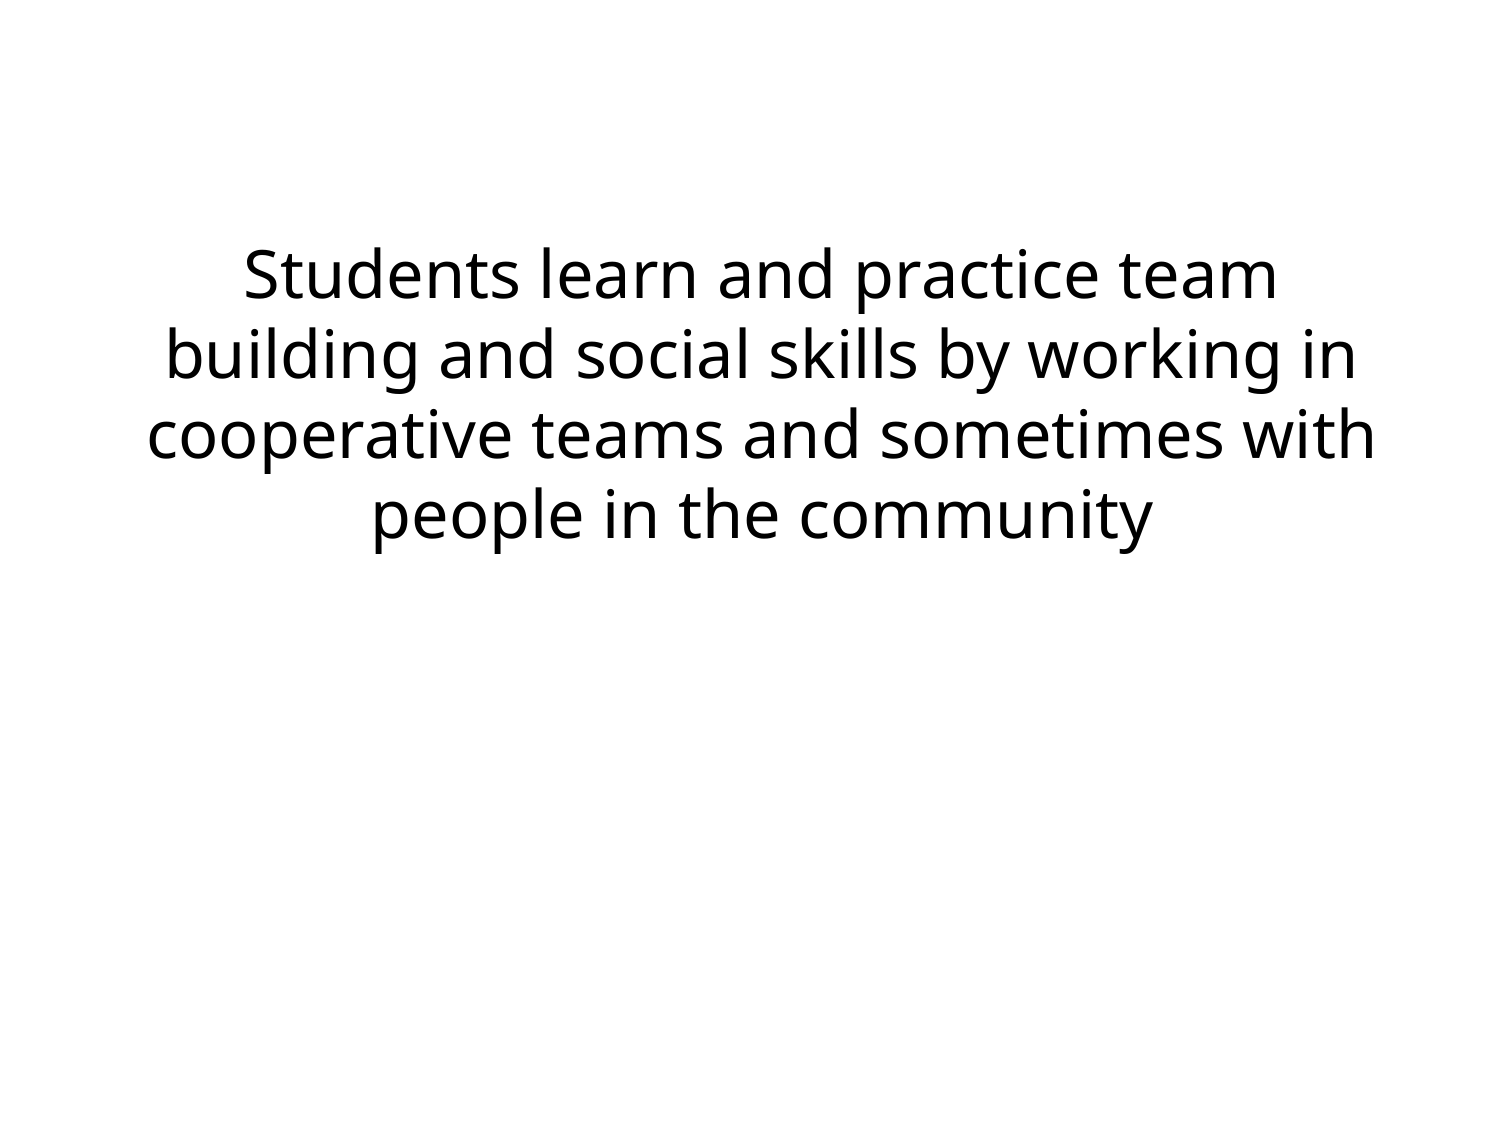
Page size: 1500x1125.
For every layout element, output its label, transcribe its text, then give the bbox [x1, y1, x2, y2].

text_box Students learn and practice team building and social skills by working in cooperative teams and sometimes with people in the community [99, 224, 1425, 1125]
